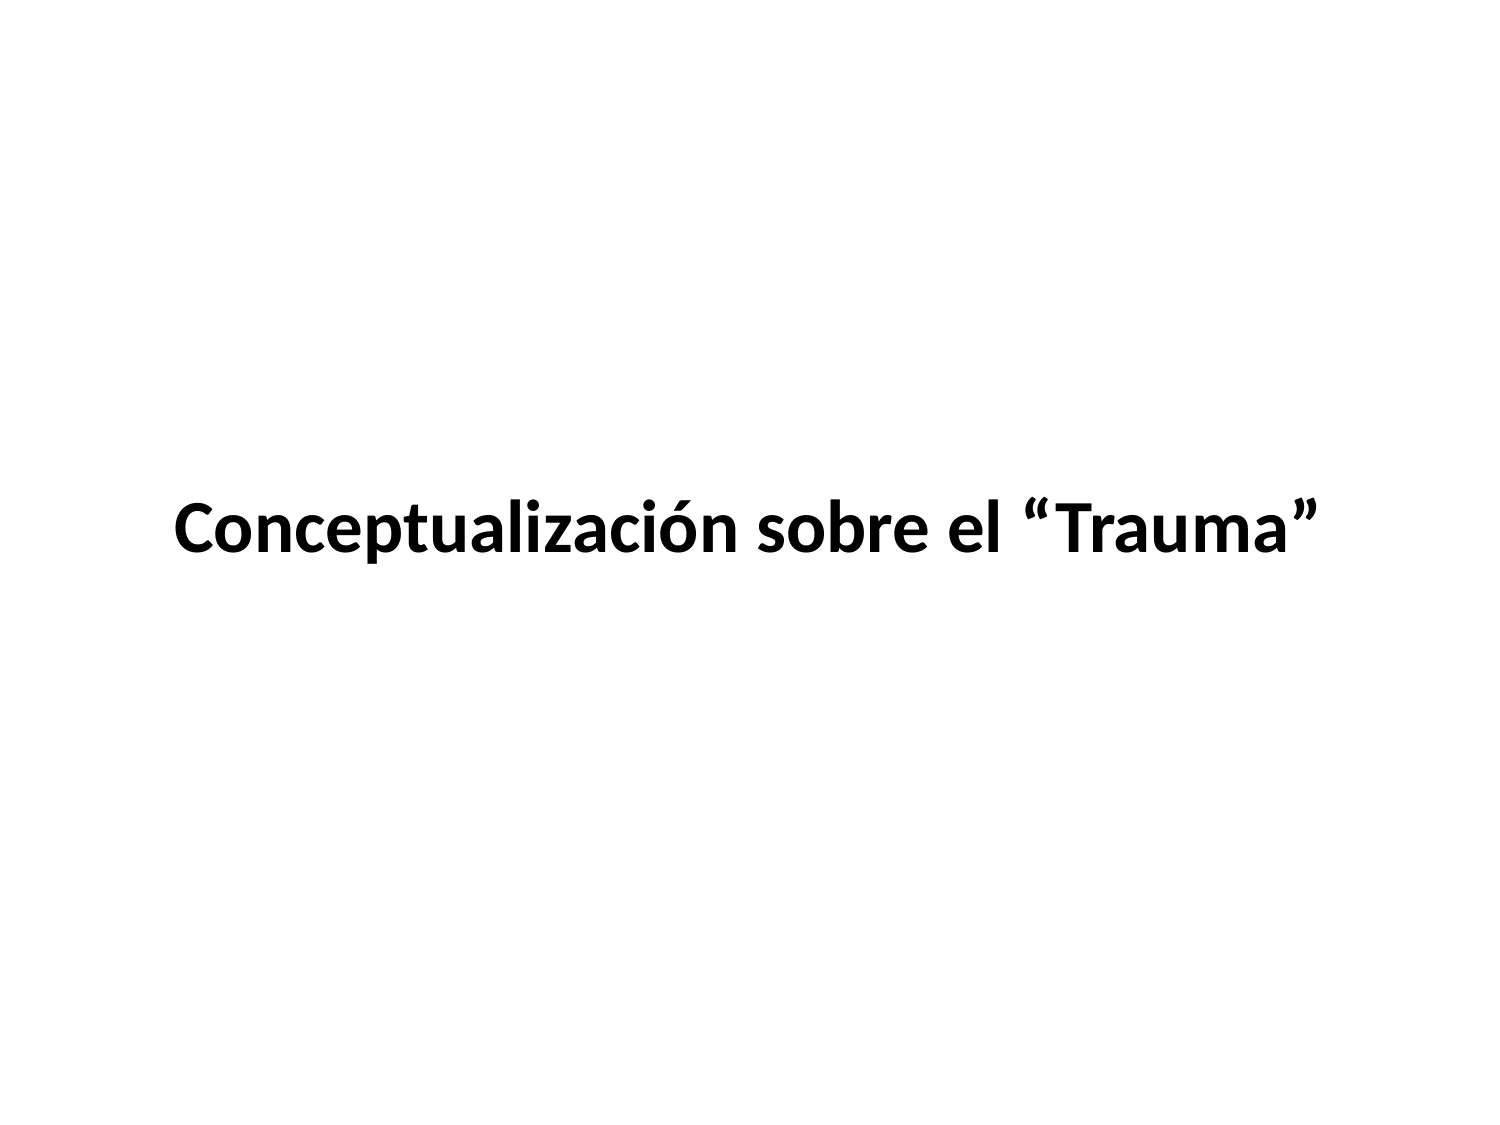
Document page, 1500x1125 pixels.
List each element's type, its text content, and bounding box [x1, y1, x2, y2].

text_box Conceptualización sobre el “Trauma” [159, 470, 1341, 620]
